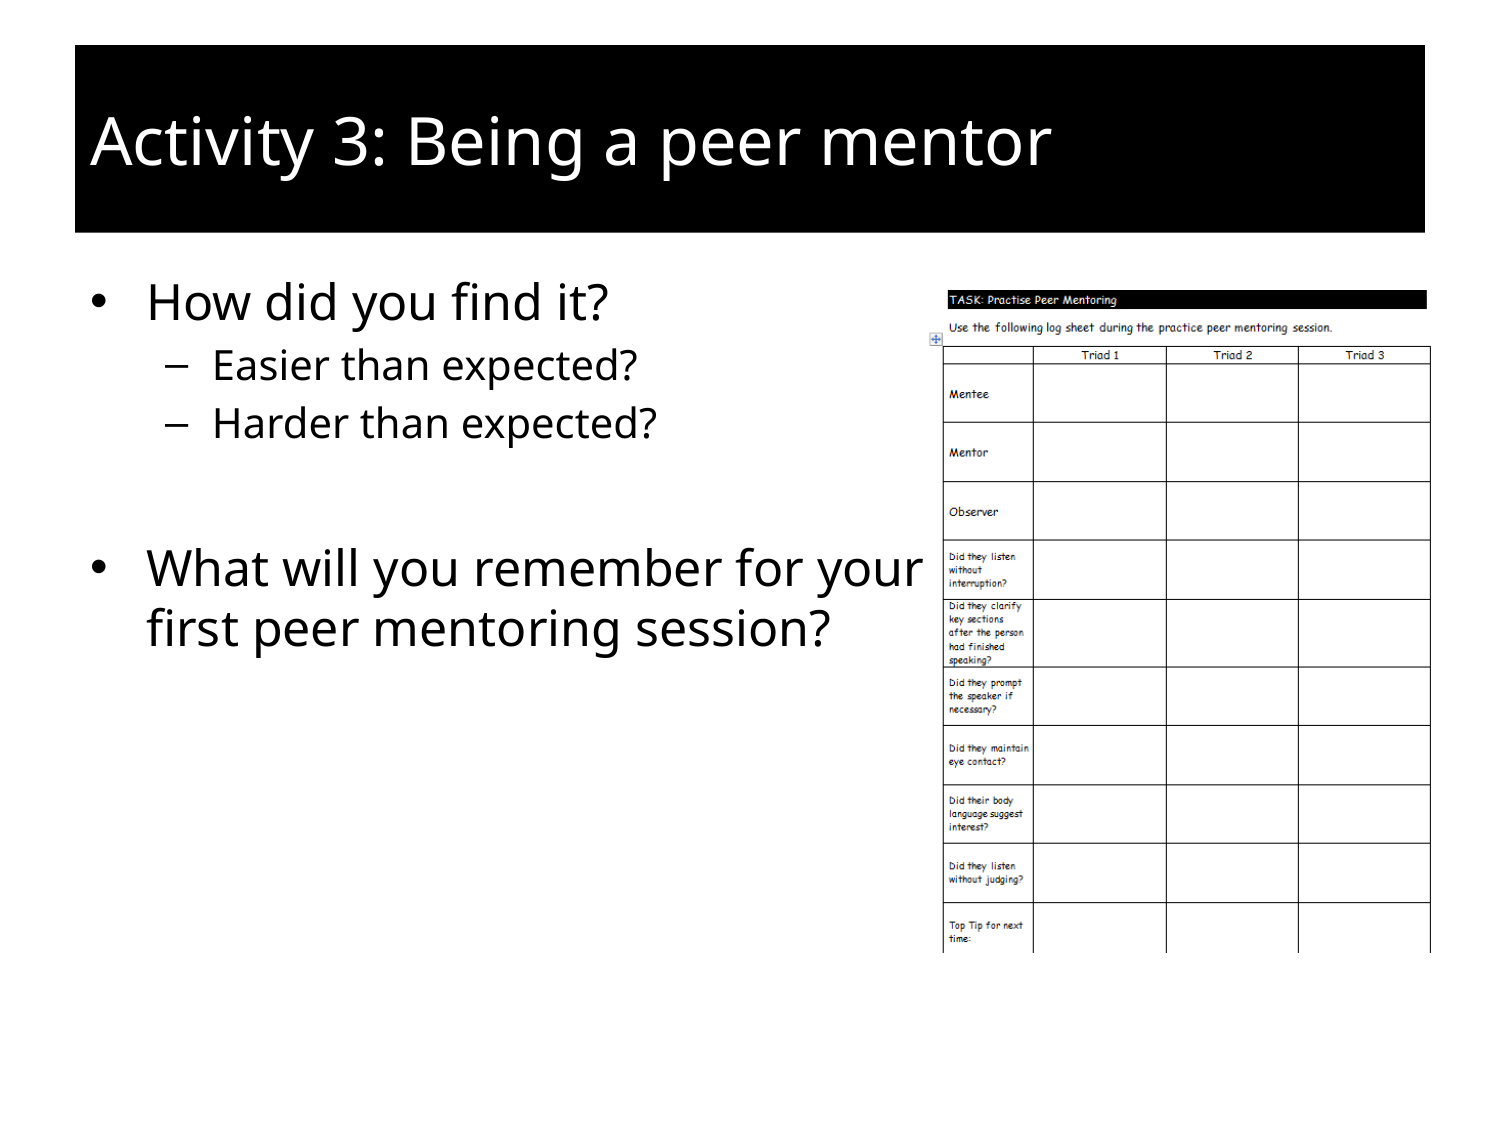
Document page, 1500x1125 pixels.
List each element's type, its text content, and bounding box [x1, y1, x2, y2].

title Activity 3: Being a peer mentor [75, 45, 1425, 233]
picture [926, 290, 1461, 953]
list How did you find it? Easier than expected? Harder than expected? What will you remember for your first peer mentoring session? [75, 262, 963, 1005]
